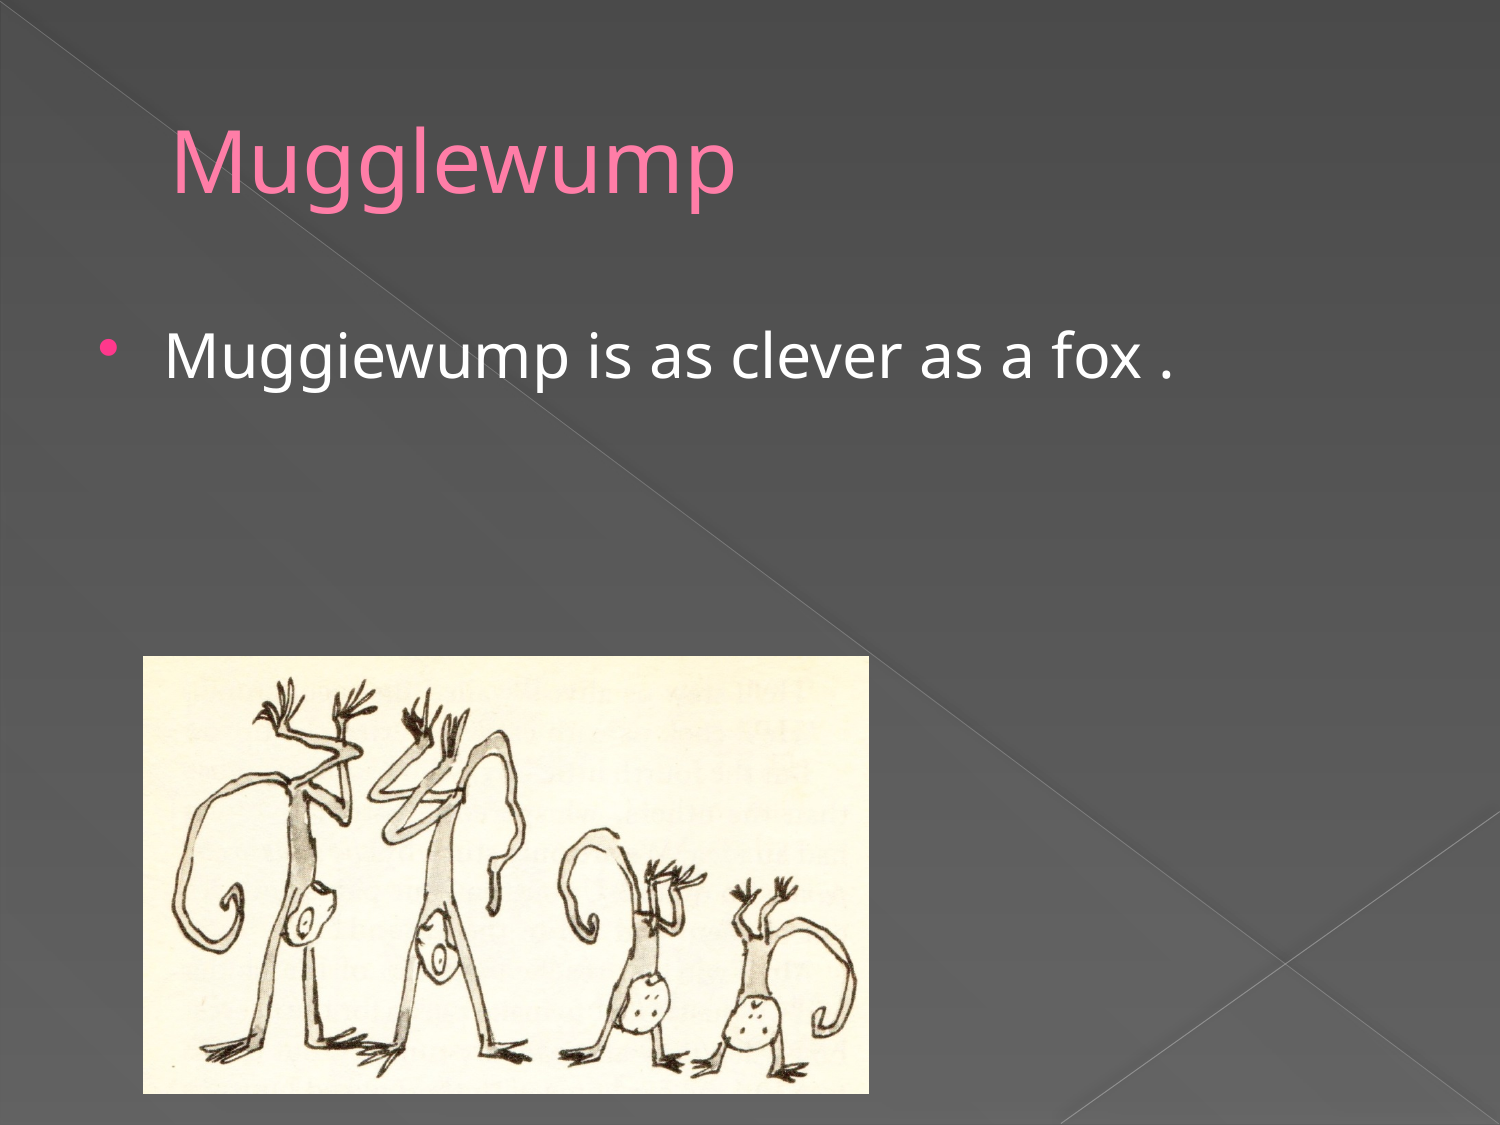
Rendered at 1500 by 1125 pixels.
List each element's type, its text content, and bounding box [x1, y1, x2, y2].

list Muggiewump is as clever as a fox . [75, 308, 1425, 1059]
picture [143, 656, 869, 1095]
title Mugglewump [75, 43, 1425, 274]
